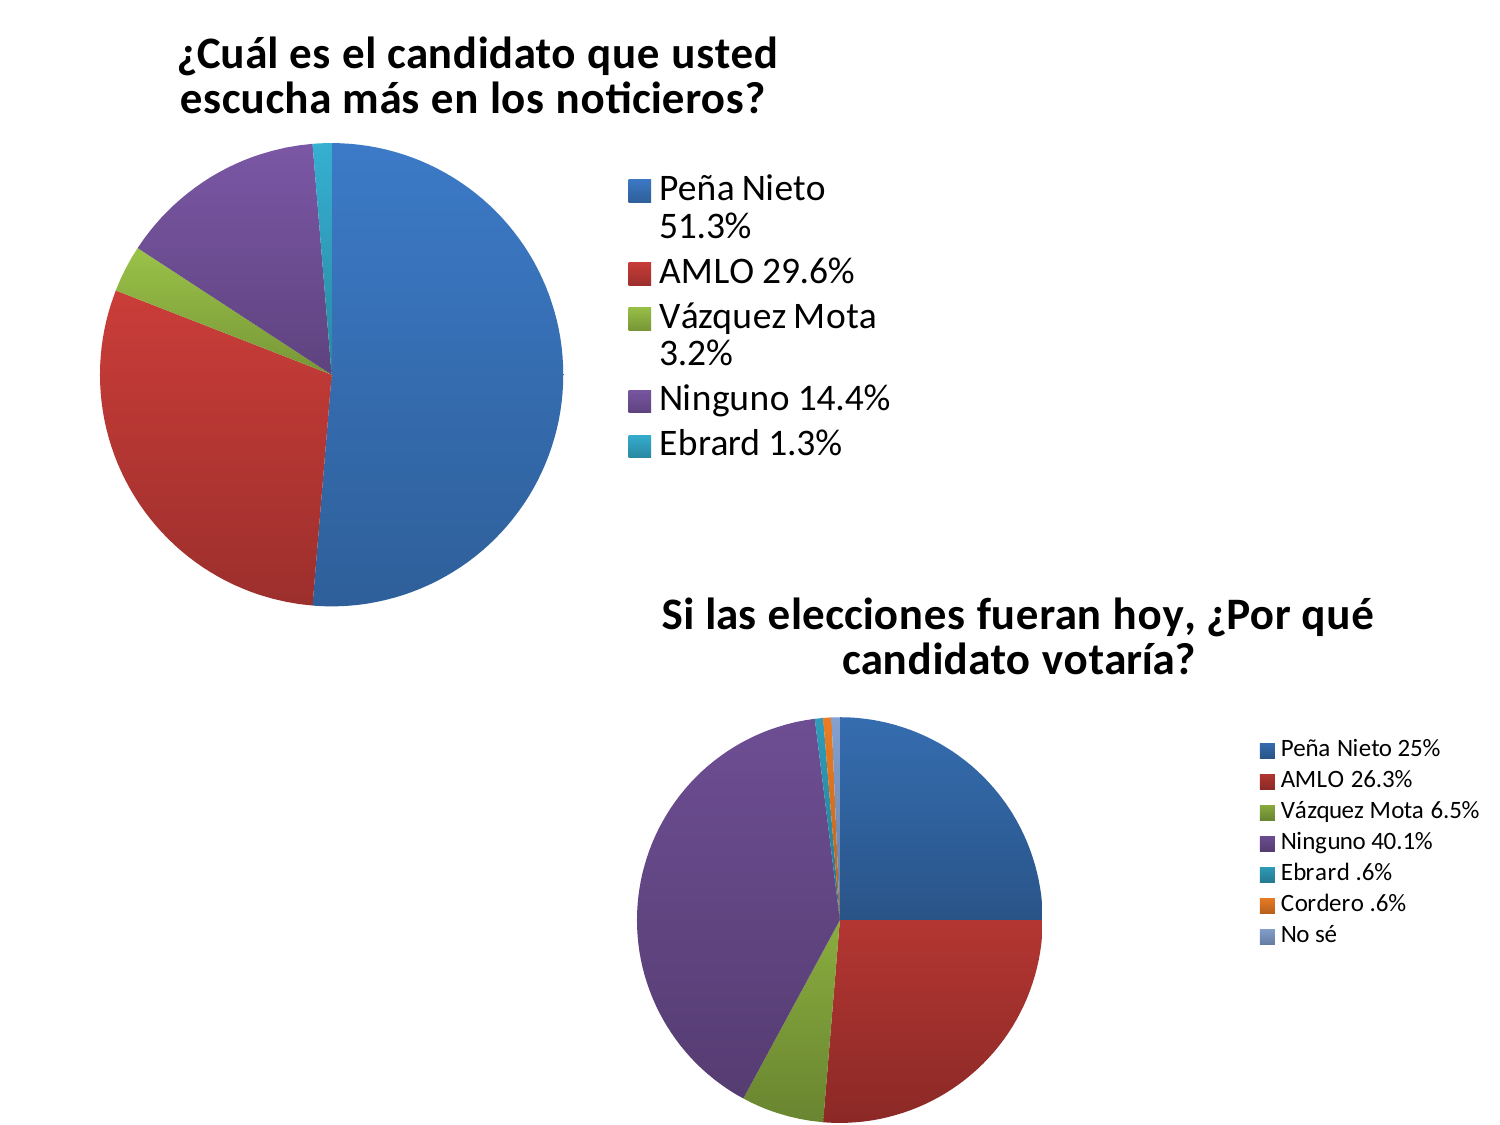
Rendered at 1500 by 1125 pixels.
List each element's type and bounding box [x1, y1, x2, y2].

chart [40, 0, 1500, 1125]
